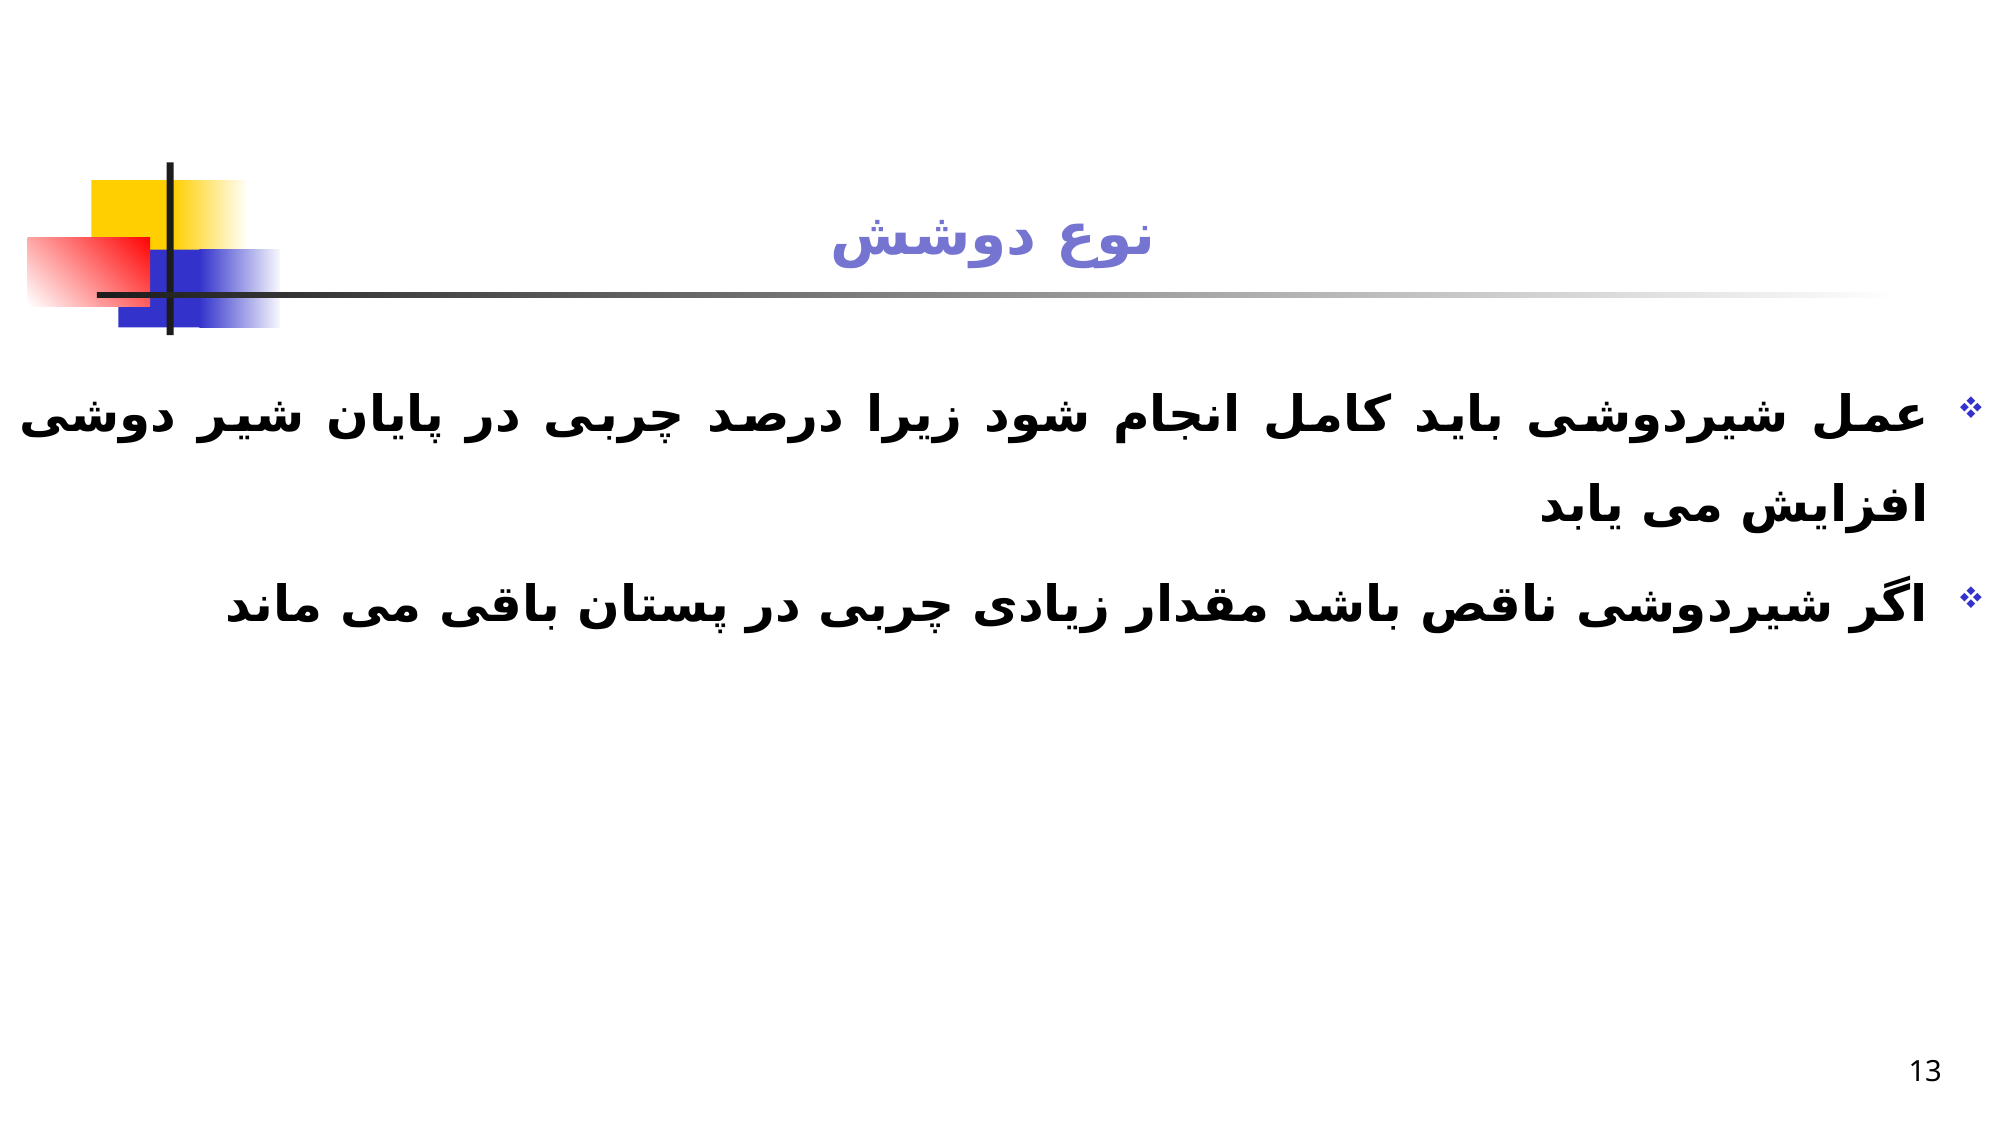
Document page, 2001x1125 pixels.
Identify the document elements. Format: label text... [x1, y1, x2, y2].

title نوع دوشش [140, 34, 1846, 274]
list عمل شیردوشی باید کامل انجام شود زیرا درصد چربی در پایان شیر دوشی افزایش می یابد اگر شیردوشی ناقص باشد مقدار زیادی چربی در پستان باقی می ماند [0, 274, 2000, 1125]
